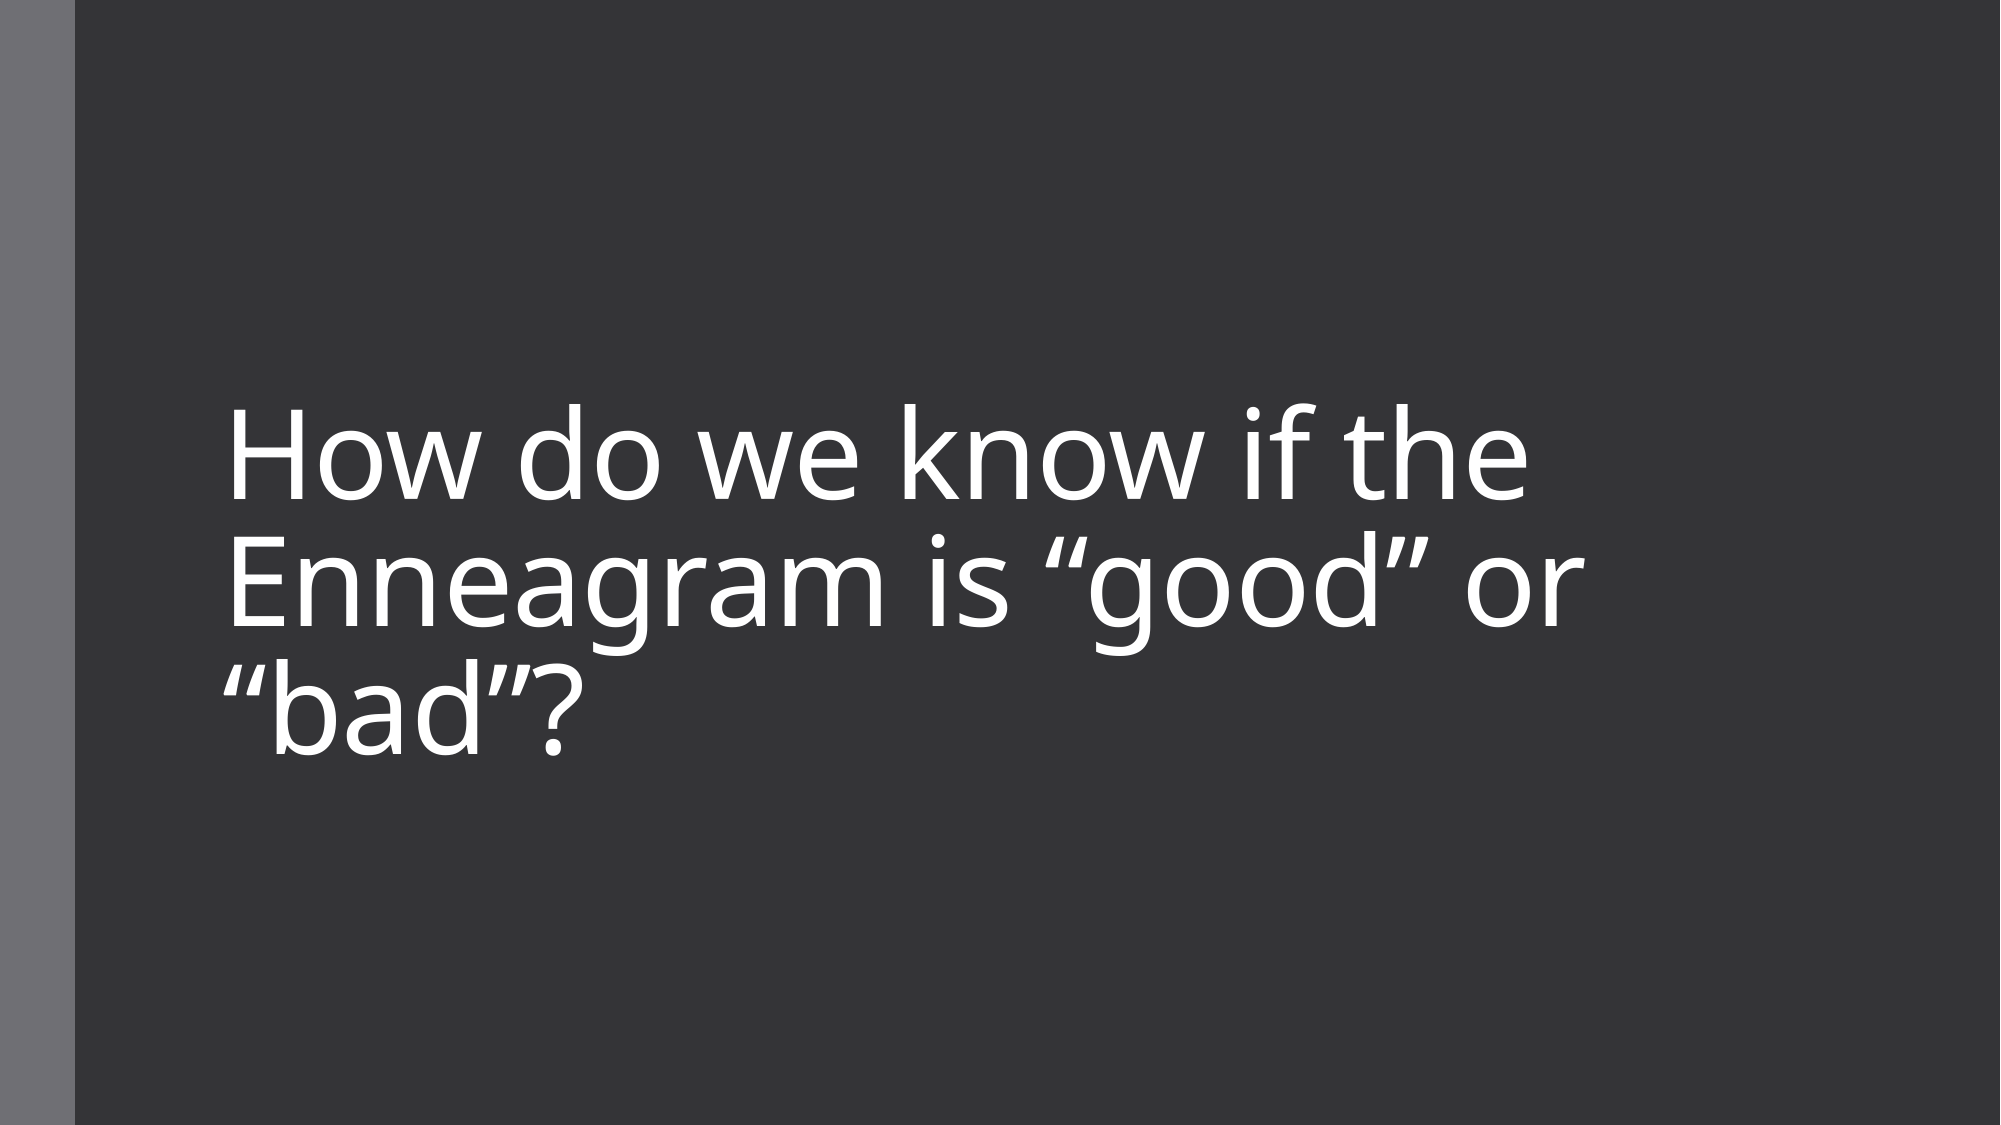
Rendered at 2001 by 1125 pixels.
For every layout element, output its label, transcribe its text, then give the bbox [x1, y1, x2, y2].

title How do we know if the Enneagram is “good” or “bad”? [206, 124, 1752, 788]
